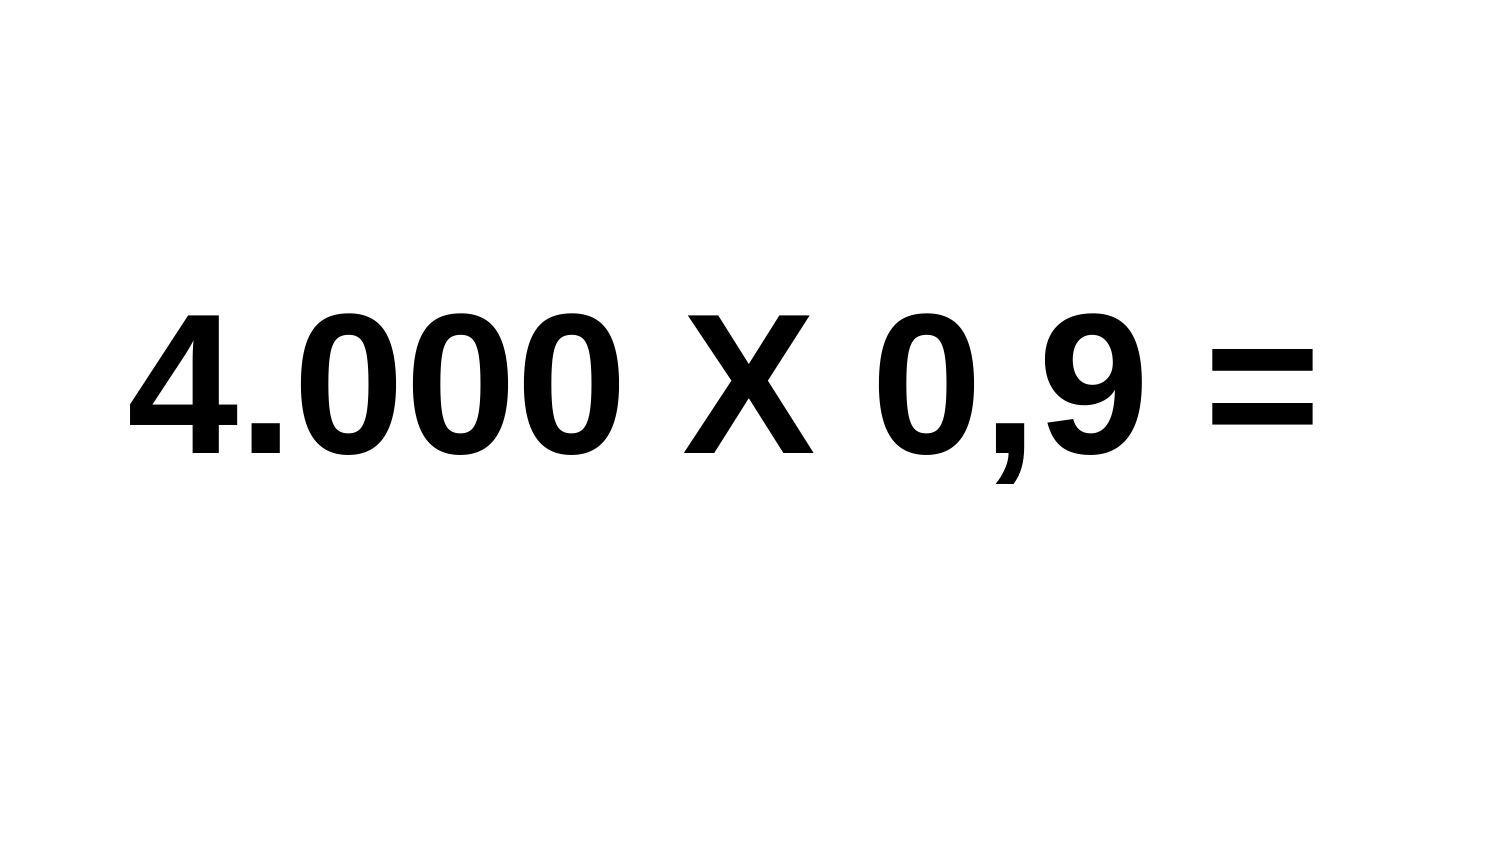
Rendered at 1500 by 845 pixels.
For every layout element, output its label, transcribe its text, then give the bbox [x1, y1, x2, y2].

text_box 4.000 X 0,9 = [112, 318, 1388, 509]
